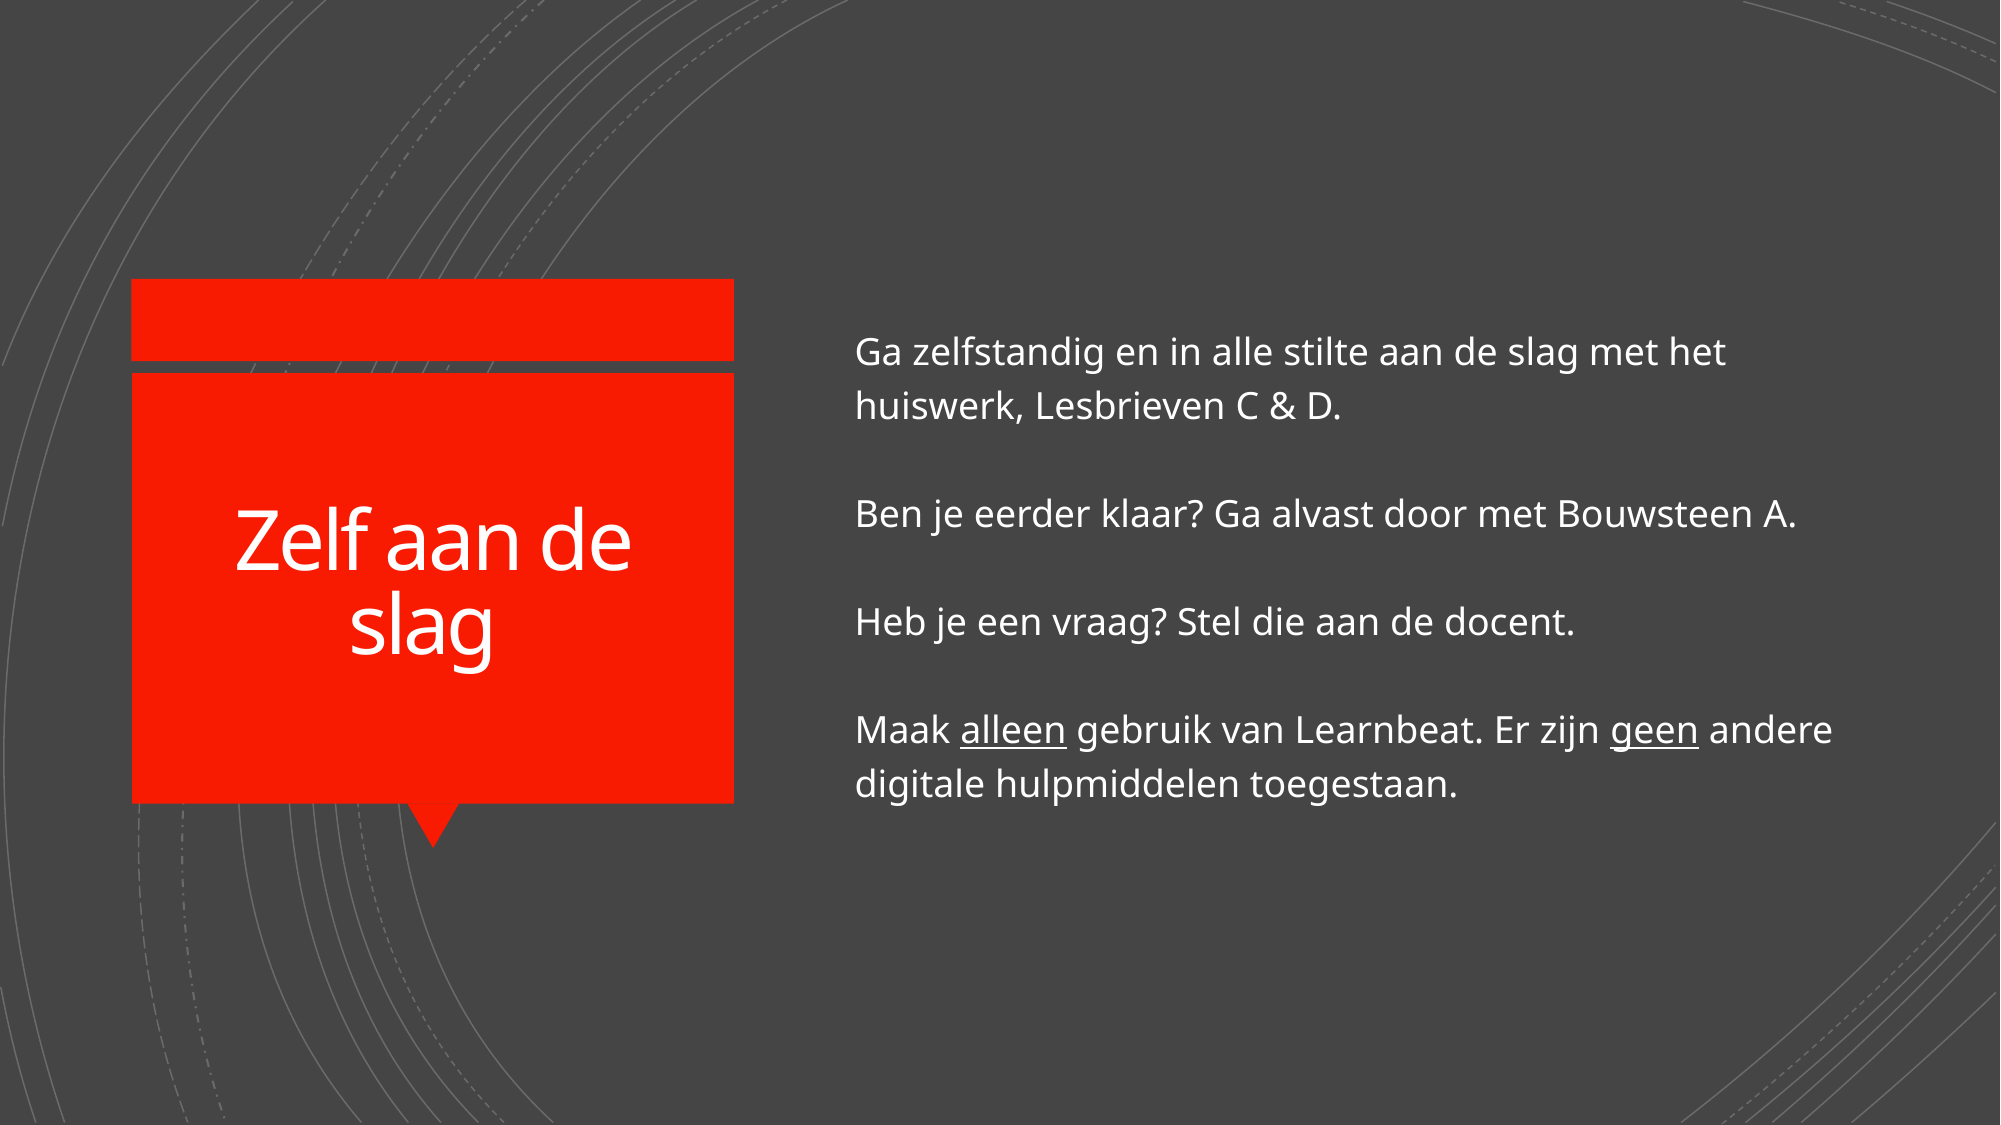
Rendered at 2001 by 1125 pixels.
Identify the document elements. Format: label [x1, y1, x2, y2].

text_box [131, 278, 735, 849]
text_box [0, 0, 1996, 1125]
text_box [1996, 0, 2000, 1124]
